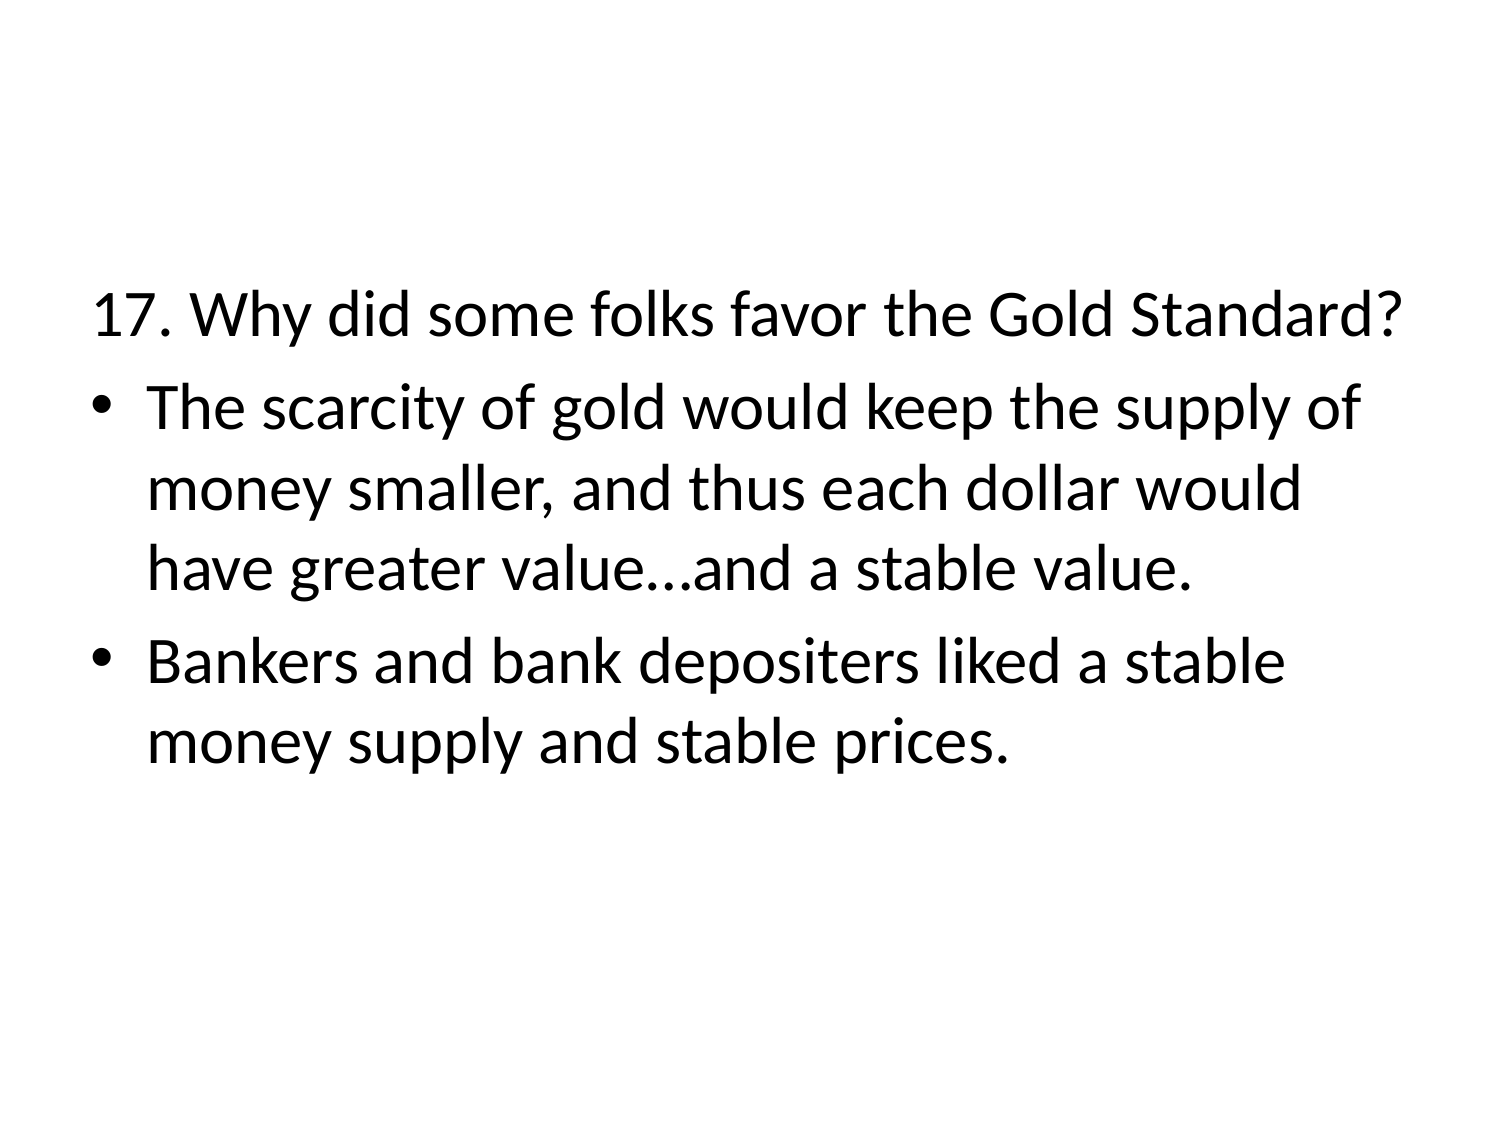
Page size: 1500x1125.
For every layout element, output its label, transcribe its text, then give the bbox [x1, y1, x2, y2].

list 17. Why did some folks favor the Gold Standard? The scarcity of gold would keep the supply of money smaller, and thus each dollar would have greater value…and a stable value. Bankers and bank depositers liked a stable money supply and stable prices. [75, 262, 1425, 1005]
